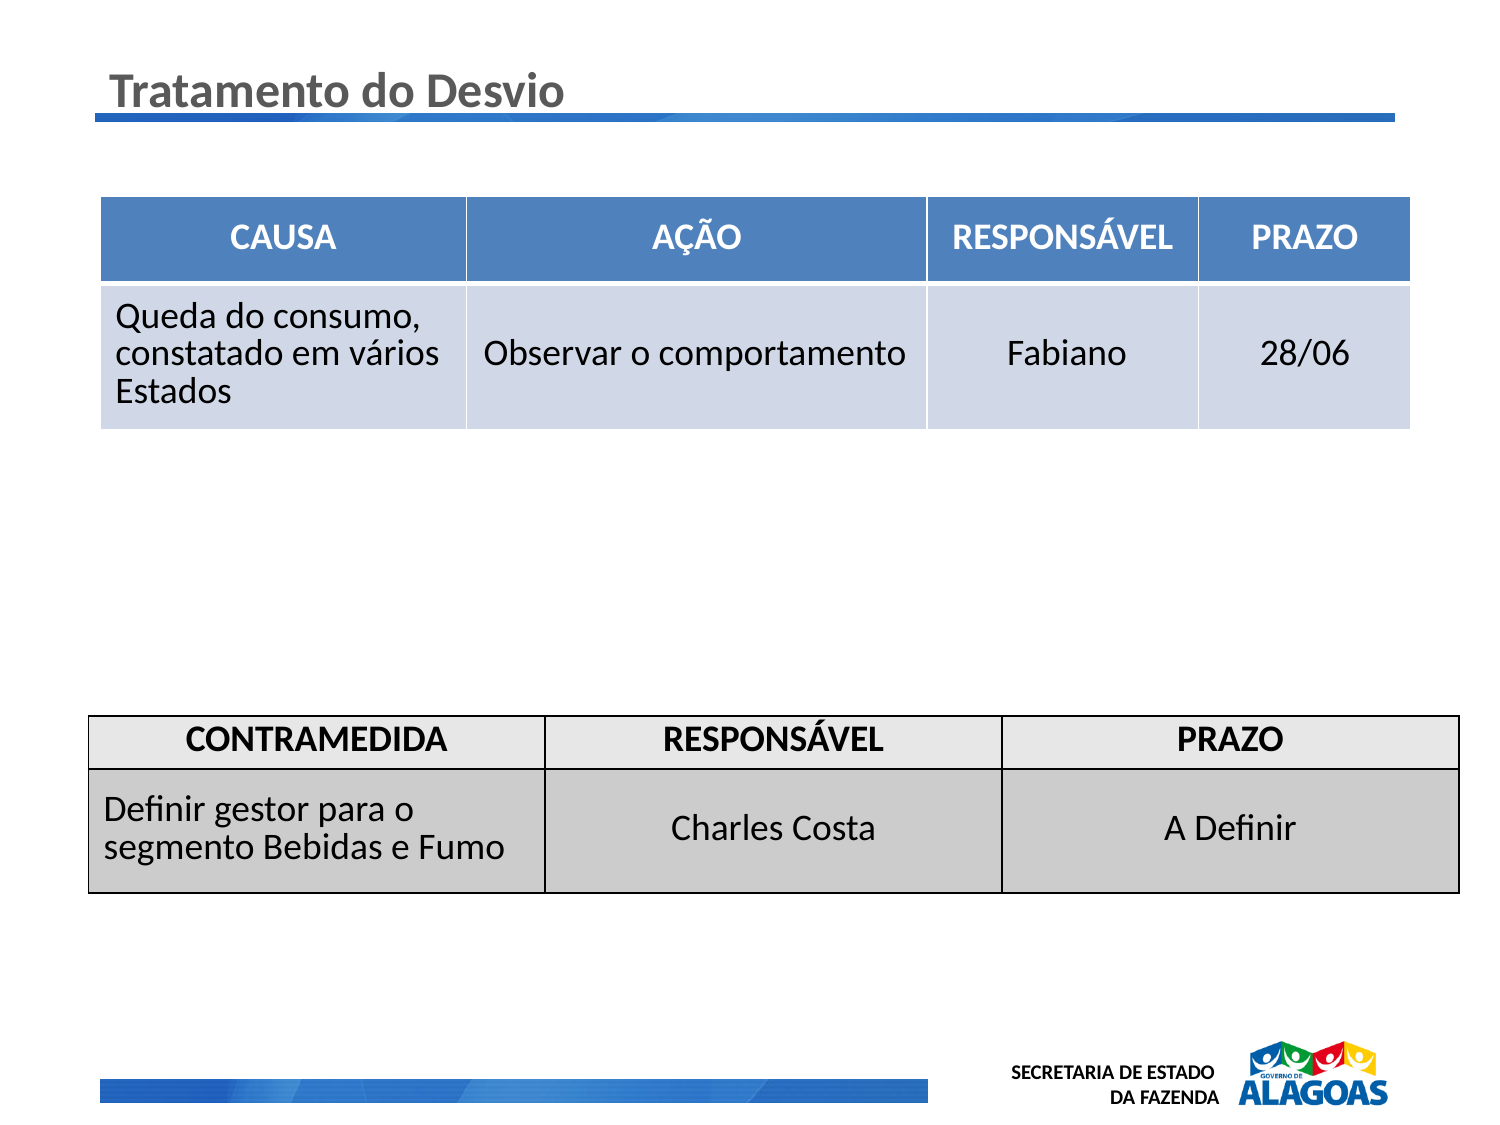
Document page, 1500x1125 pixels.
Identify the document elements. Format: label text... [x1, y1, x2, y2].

table_header CAUSA [101, 197, 466, 281]
table_header RESPONSÁVEL [546, 717, 1001, 768]
picture [100, 1079, 928, 1103]
table_header CONTRAMEDIDA [89, 717, 544, 768]
table_header RESPONSÁVEL [928, 197, 1198, 281]
table_cell Fabiano [928, 286, 1198, 429]
table_cell Definir gestor para o segmento Bebidas e Fumo [89, 770, 544, 892]
table_cell Queda do consumo, constatado em vários Estados [101, 286, 466, 429]
table_header PRAZO [1199, 197, 1410, 281]
table_header PRAZO [1003, 717, 1458, 768]
title Tratamento do Desvio [94, 50, 1445, 138]
table_cell 28/06 [1199, 286, 1410, 429]
picture [1237, 1037, 1389, 1108]
table_cell Observar o comportamento [467, 286, 926, 429]
table_header AÇÃO [467, 197, 926, 281]
table_cell A Definir [1003, 770, 1458, 892]
table_cell Charles Costa [546, 770, 1001, 892]
